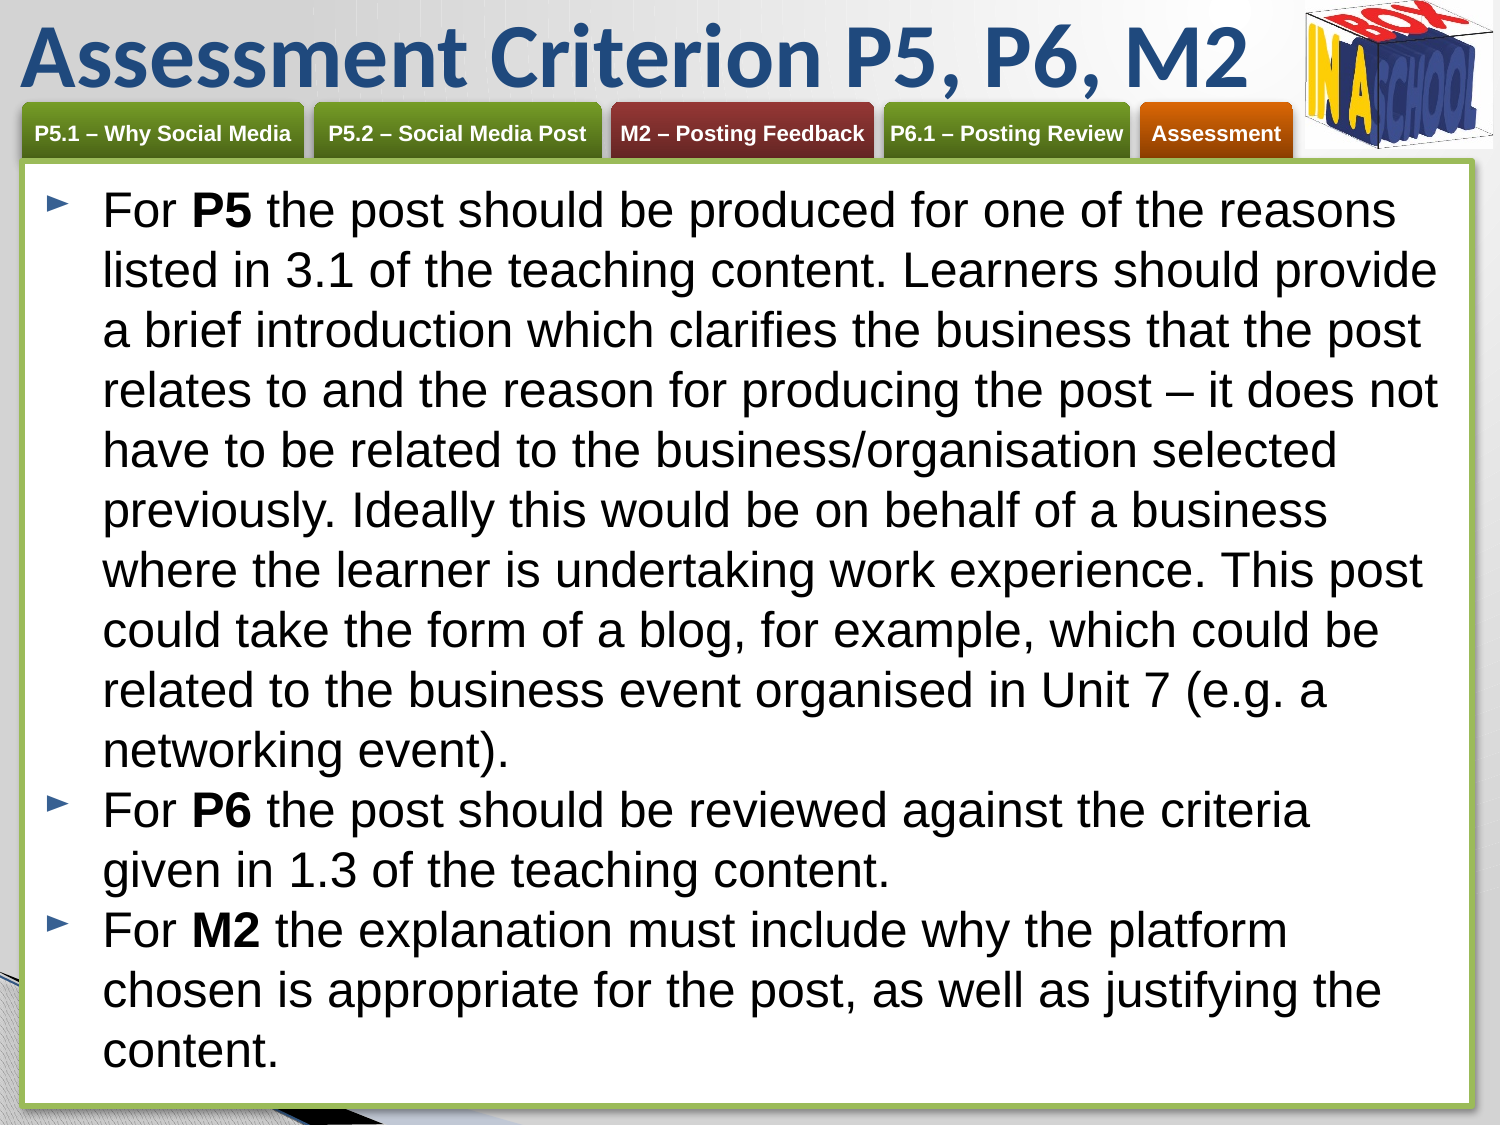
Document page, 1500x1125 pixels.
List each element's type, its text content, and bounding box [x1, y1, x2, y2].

picture [281, 1114, 303, 1125]
text_box For P5 the post should be produced for one of the reasons listed in 3.1 of the teaching content. Learners should provide a brief introduction which clarifies the business that the post relates to and the reason for producing the post – it does not have to be related to the business/organisation selected previously. Ideally this would be on behalf of a business where the learner is undertaking work experience. This post could take the form of a blog, for example, which could be related to the business event organised in Unit 7 (e.g. a networking event). For P6 the post should be reviewed against the criteria given in 1.3 of the teaching content. For M2 the explanation must include why the platform chosen is appropriate for the post, as well as justifying the content. [29, 170, 1459, 1085]
text_box Assessment Criterion P5, P6, M2 [5, 0, 1270, 102]
picture [1305, 0, 1494, 149]
